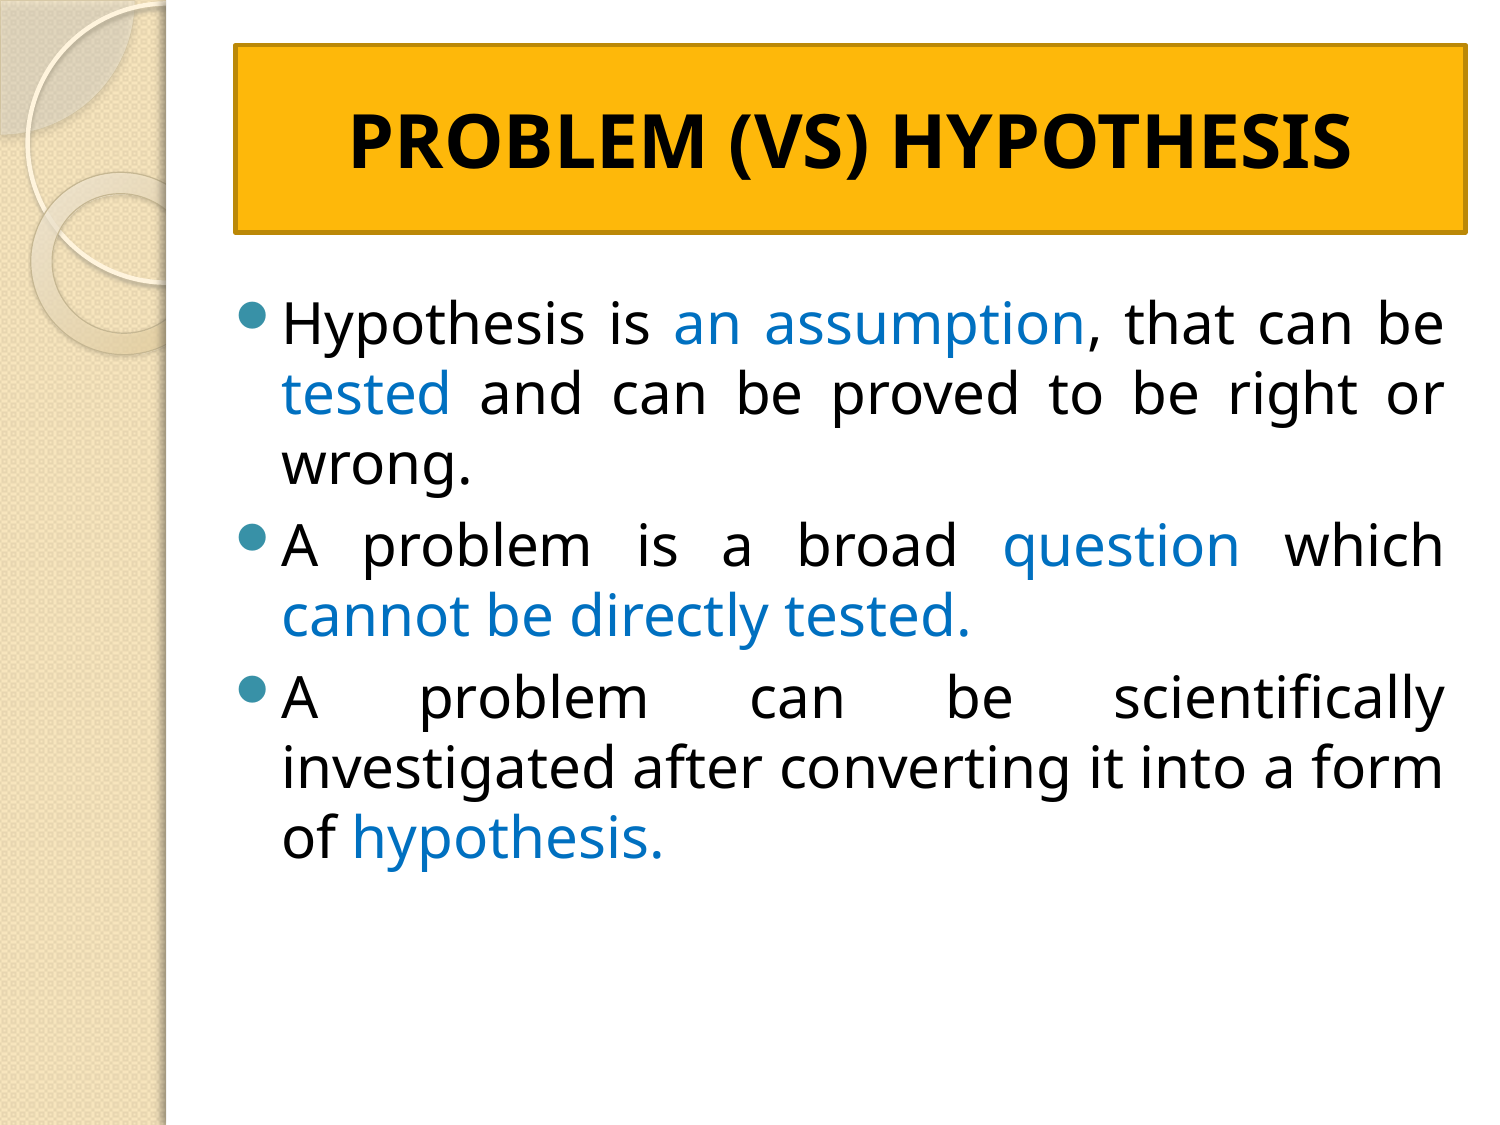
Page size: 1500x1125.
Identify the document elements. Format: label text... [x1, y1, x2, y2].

list Hypothesis is an assumption, that can be tested and can be proved to be right or wrong. A problem is a broad question which cannot be directly tested. A problem can be scientifically investigated after converting it into a form of hypothesis. [206, 278, 1460, 941]
title PROBLEM (VS) HYPOTHESIS [233, 43, 1468, 235]
